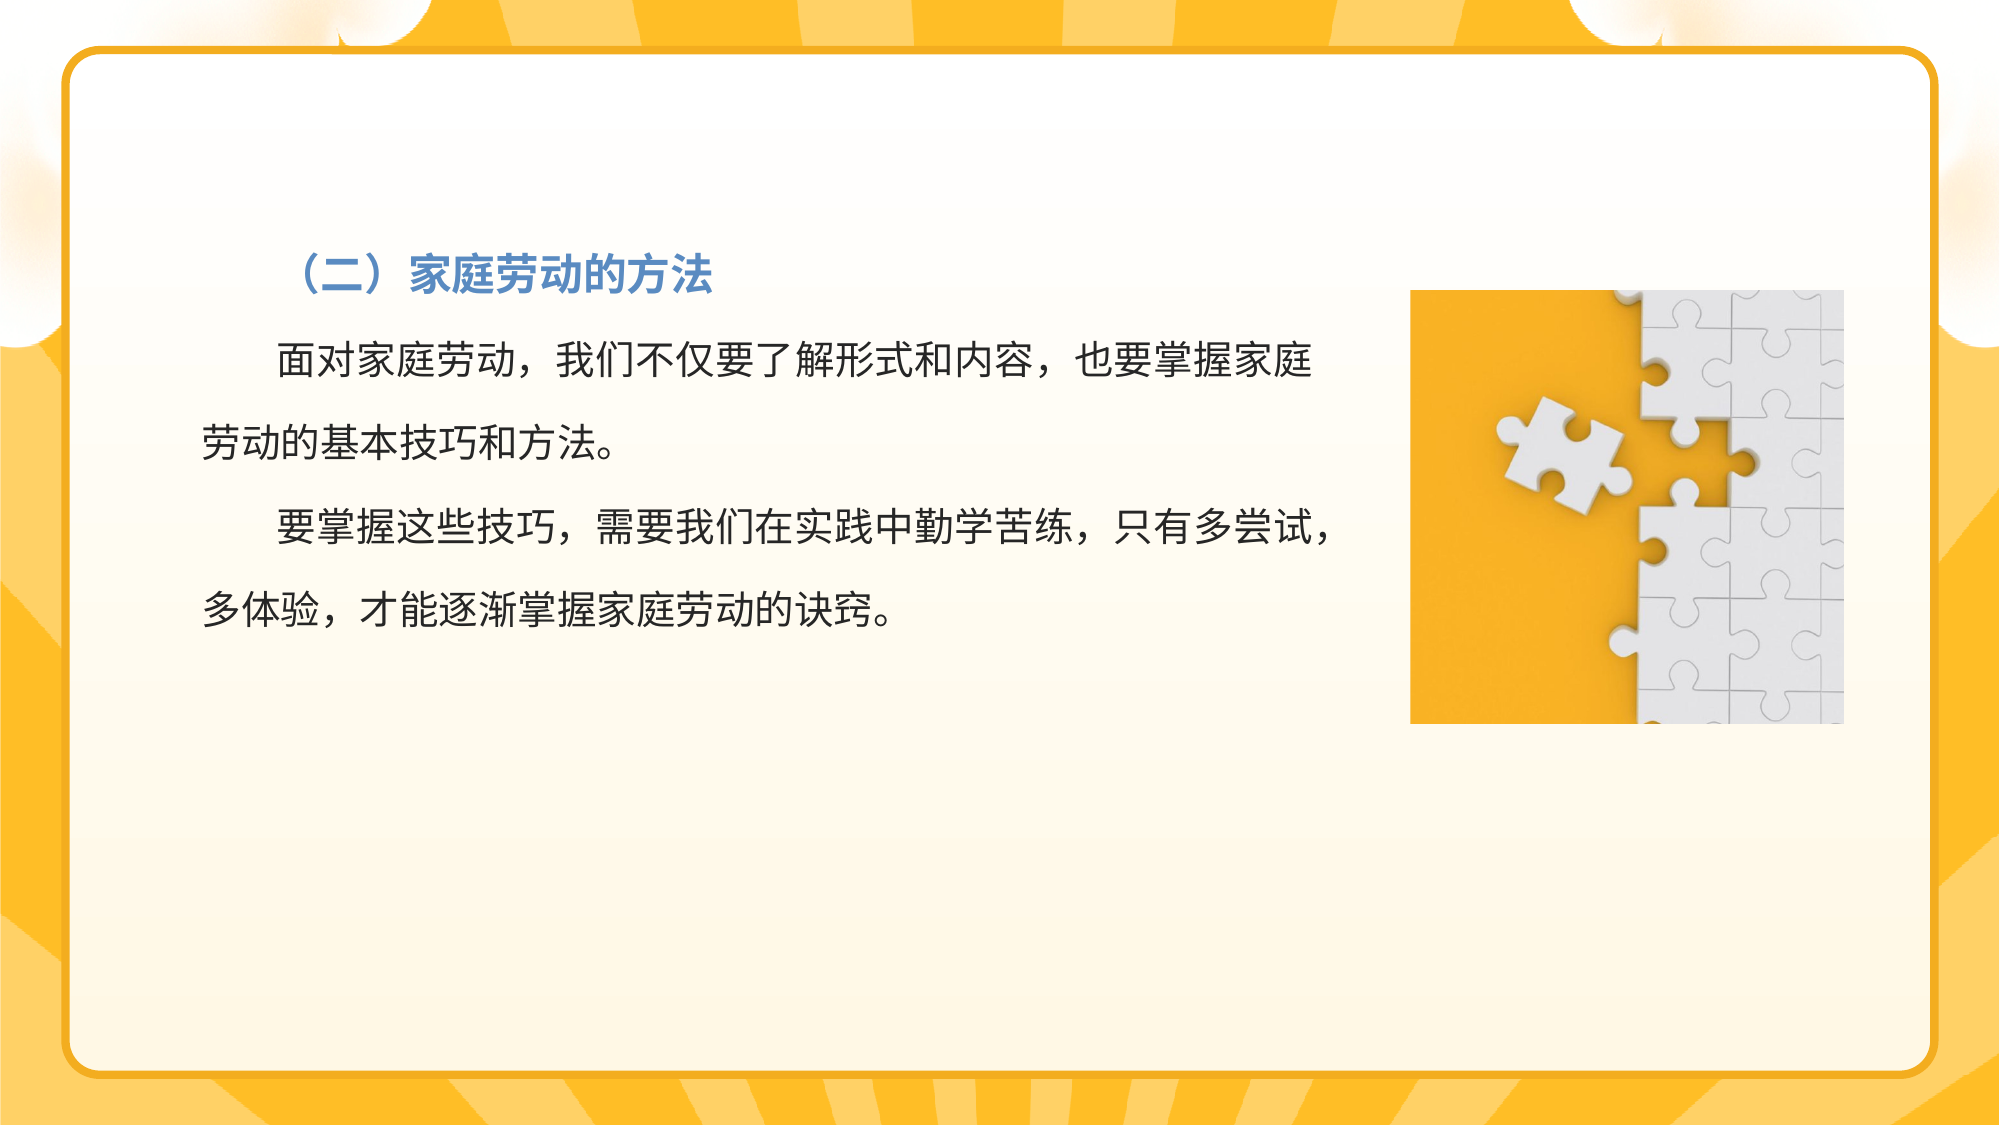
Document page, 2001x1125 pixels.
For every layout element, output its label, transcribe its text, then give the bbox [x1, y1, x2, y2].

text_box （二）家庭劳动的方法 面对家庭劳动，我们不仅要了解形式和内容，也要掌握家庭劳动的基本技巧和方法。 要掌握这些技巧，需要我们在实践中勤学苦练，只有多尝试，多体验，才能逐渐掌握家庭劳动的诀窍。 [187, 200, 1328, 640]
text_box [1409, 289, 1845, 725]
picture [0, 0, 2000, 1125]
